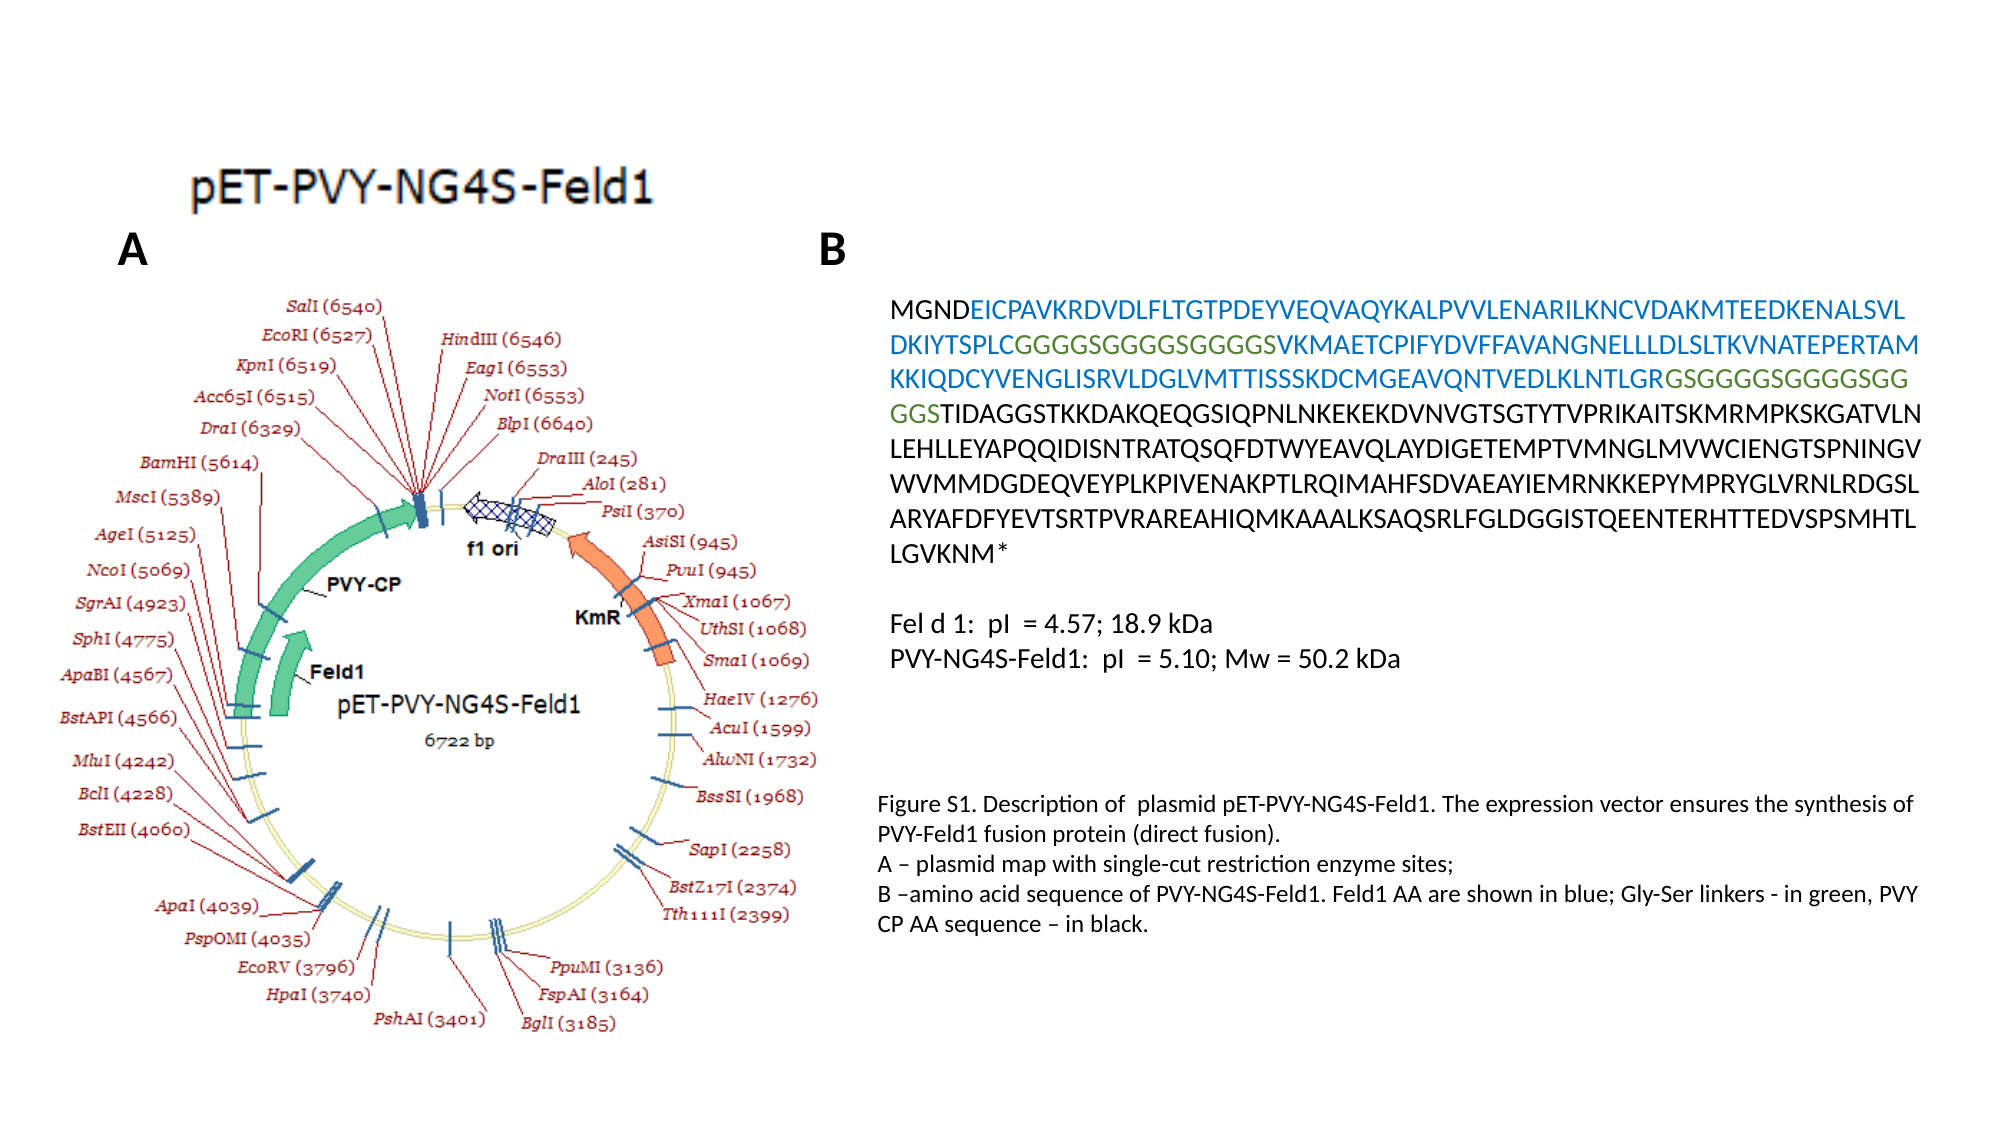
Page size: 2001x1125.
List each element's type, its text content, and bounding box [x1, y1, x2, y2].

picture [56, 282, 833, 1039]
picture [179, 154, 679, 231]
text_box Figure S1. Description of plasmid pET-PVY-NG4S-Feld1. The expression vector ensures the synthesis of PVY-Feld1 fusion protein (direct fusion). A – plasmid map with single-cut restriction enzyme sites; B –amino acid sequence of PVY-NG4S-Feld1. Feld1 AA are shown in blue; Gly-Ser linkers - in green, PVY CP AA sequence – in black. [863, 780, 1938, 945]
text_box MgndeicpavkrdvdlfltgtpdeyveqvaqykalpvvlenarilkncvdakmteedkenalsvldkiytsplcggggsggggsggggsvkmaetcpifydvffavangnellldlsltkvnatepertamkkiqdcyvenglisrvldglvmttissskdcmgeavqntvedlklntlgrgsggggsggggsggggstidaggstkkdakqeqgsiqpnlnkekekdvnvgtsgtytvPrikaitskmrmpkskgatvlnlehlleyapqqidisntratqsqfdtwyeavqlaydigetemptvmnglmvwcieNgtspningvwvmmdgdeqveyplkpivenakptlrqimahfsdvaeayiemrnkkepympryglvrnlrdgslaryafdfyevtsrtpvrareahiqmkaaalksaqsrlfgldggistqeenterhttedvspsmhtllgvknm* Fel d 1: pI = 4.57; 18.9 kDa PVY-NG4S-Feld1: pI = 5.10; Mw = 50.2 kDa [874, 282, 1938, 717]
text_box B [803, 208, 862, 284]
text_box A [102, 208, 163, 282]
